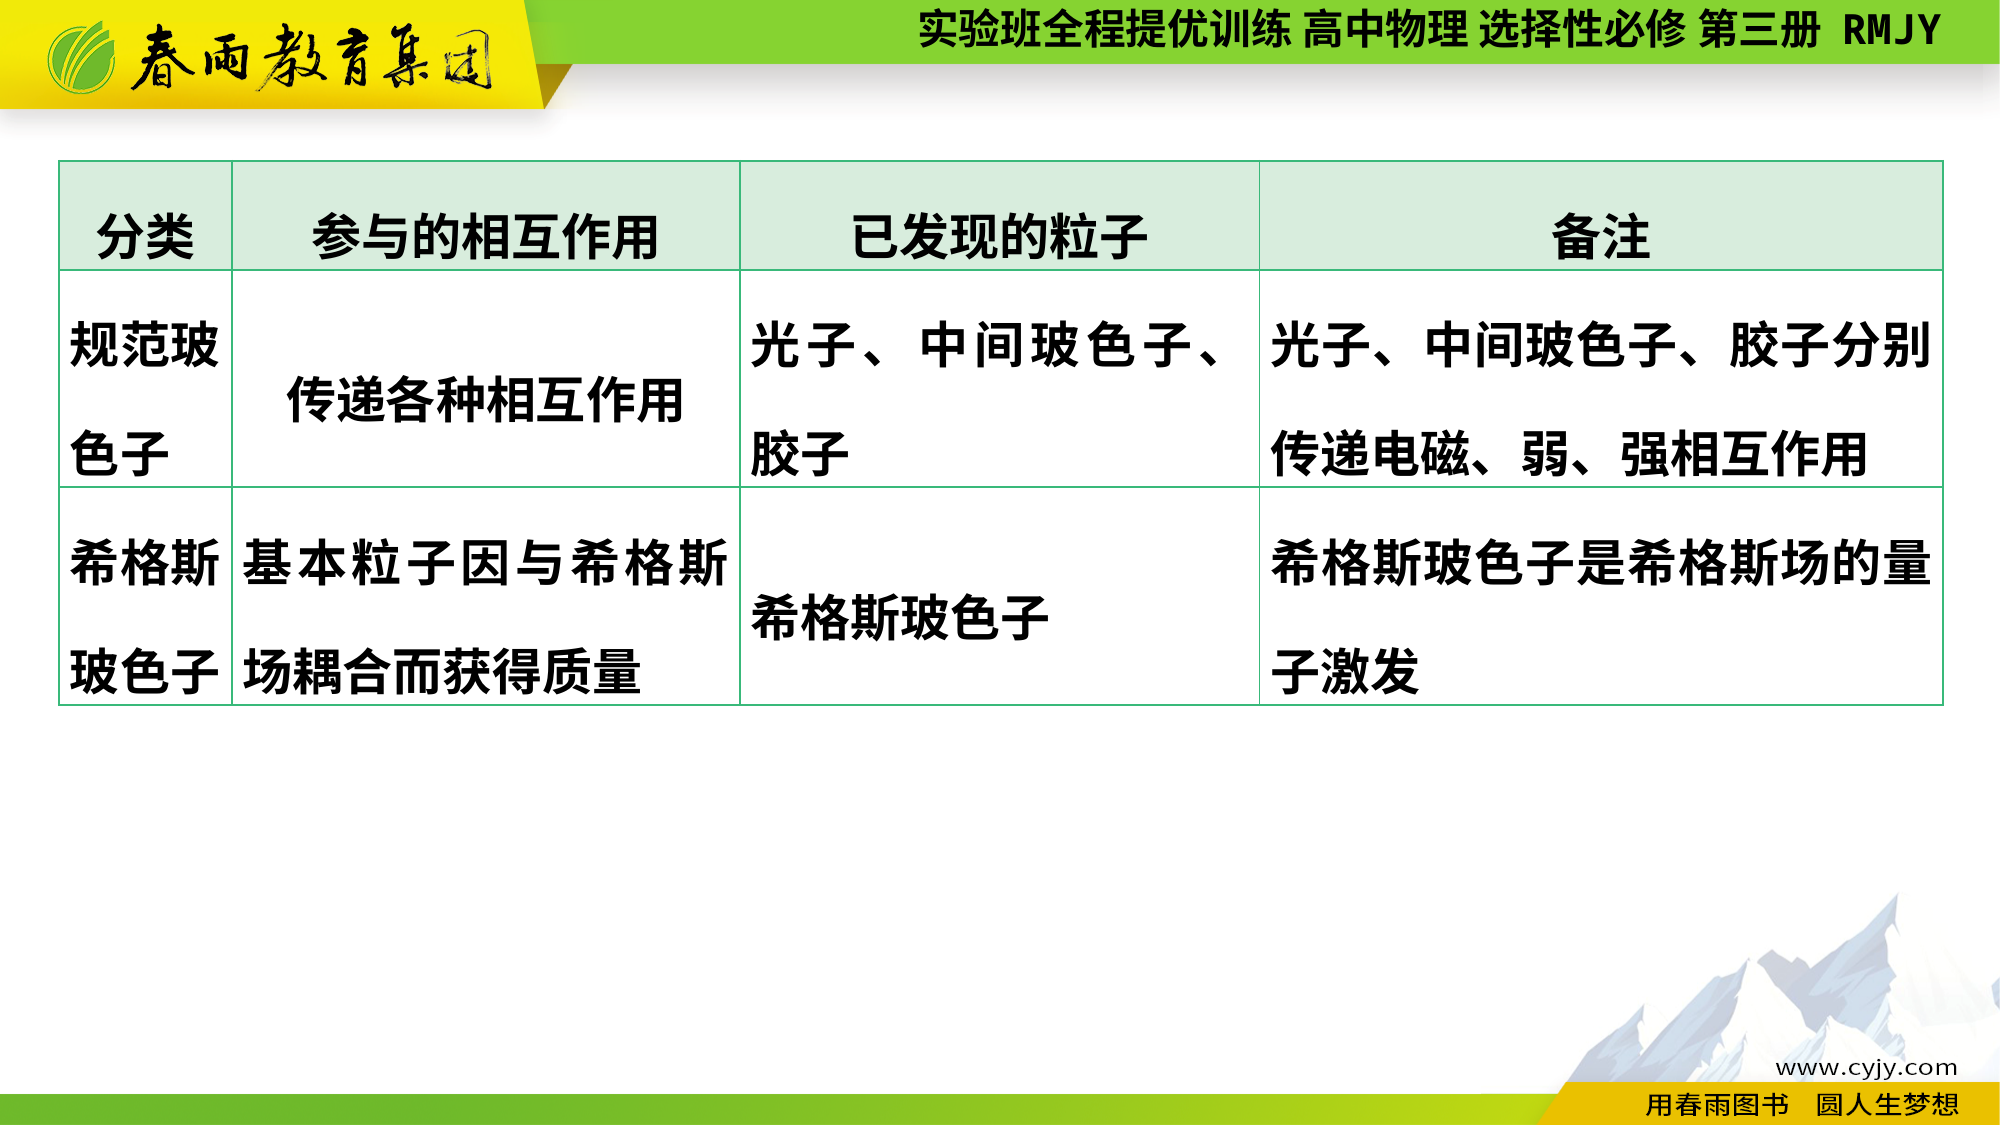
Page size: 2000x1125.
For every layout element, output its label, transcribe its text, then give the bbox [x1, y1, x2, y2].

table_header 备注 [1260, 162, 1942, 269]
table_cell 希格斯玻色子 [60, 488, 231, 704]
table_cell 希格斯玻色子 [741, 488, 1259, 704]
table_cell 基本粒子因与希格斯场耦合而获得质量 [233, 488, 739, 704]
table_header 已发现的粒子 [741, 162, 1259, 269]
table_cell 光子、中间玻色子、胶子分别传递电磁、弱、强相互作用 [1260, 271, 1942, 486]
table_header 参与的相互作用 [233, 162, 739, 269]
table_cell 规范玻色子 [60, 271, 231, 486]
table_cell 希格斯玻色子是希格斯场的量子激发 [1260, 488, 1942, 704]
table_cell 传递各种相互作用 [233, 271, 739, 486]
picture [0, 0, 2000, 1125]
table_cell 光子、中间玻色子、胶子 [741, 271, 1259, 486]
table_header 分类 [60, 162, 231, 269]
